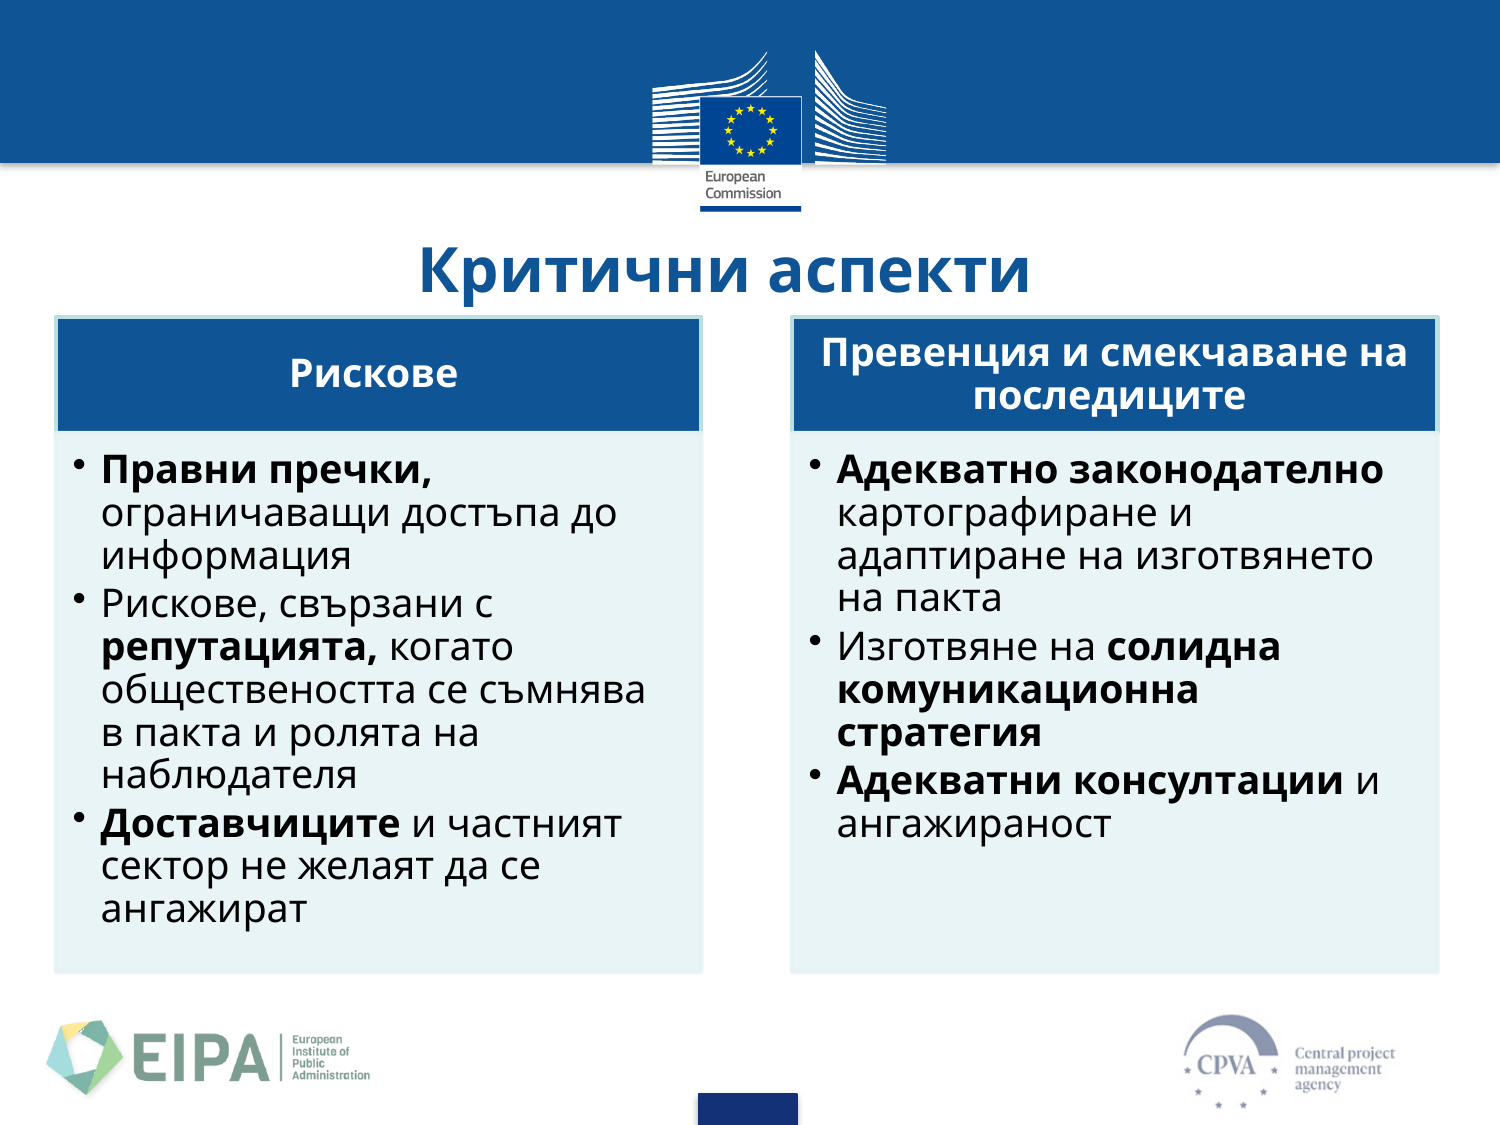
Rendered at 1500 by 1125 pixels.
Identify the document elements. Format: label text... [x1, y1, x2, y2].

title Критични аспекти [0, 190, 1500, 345]
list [55, 310, 1438, 979]
